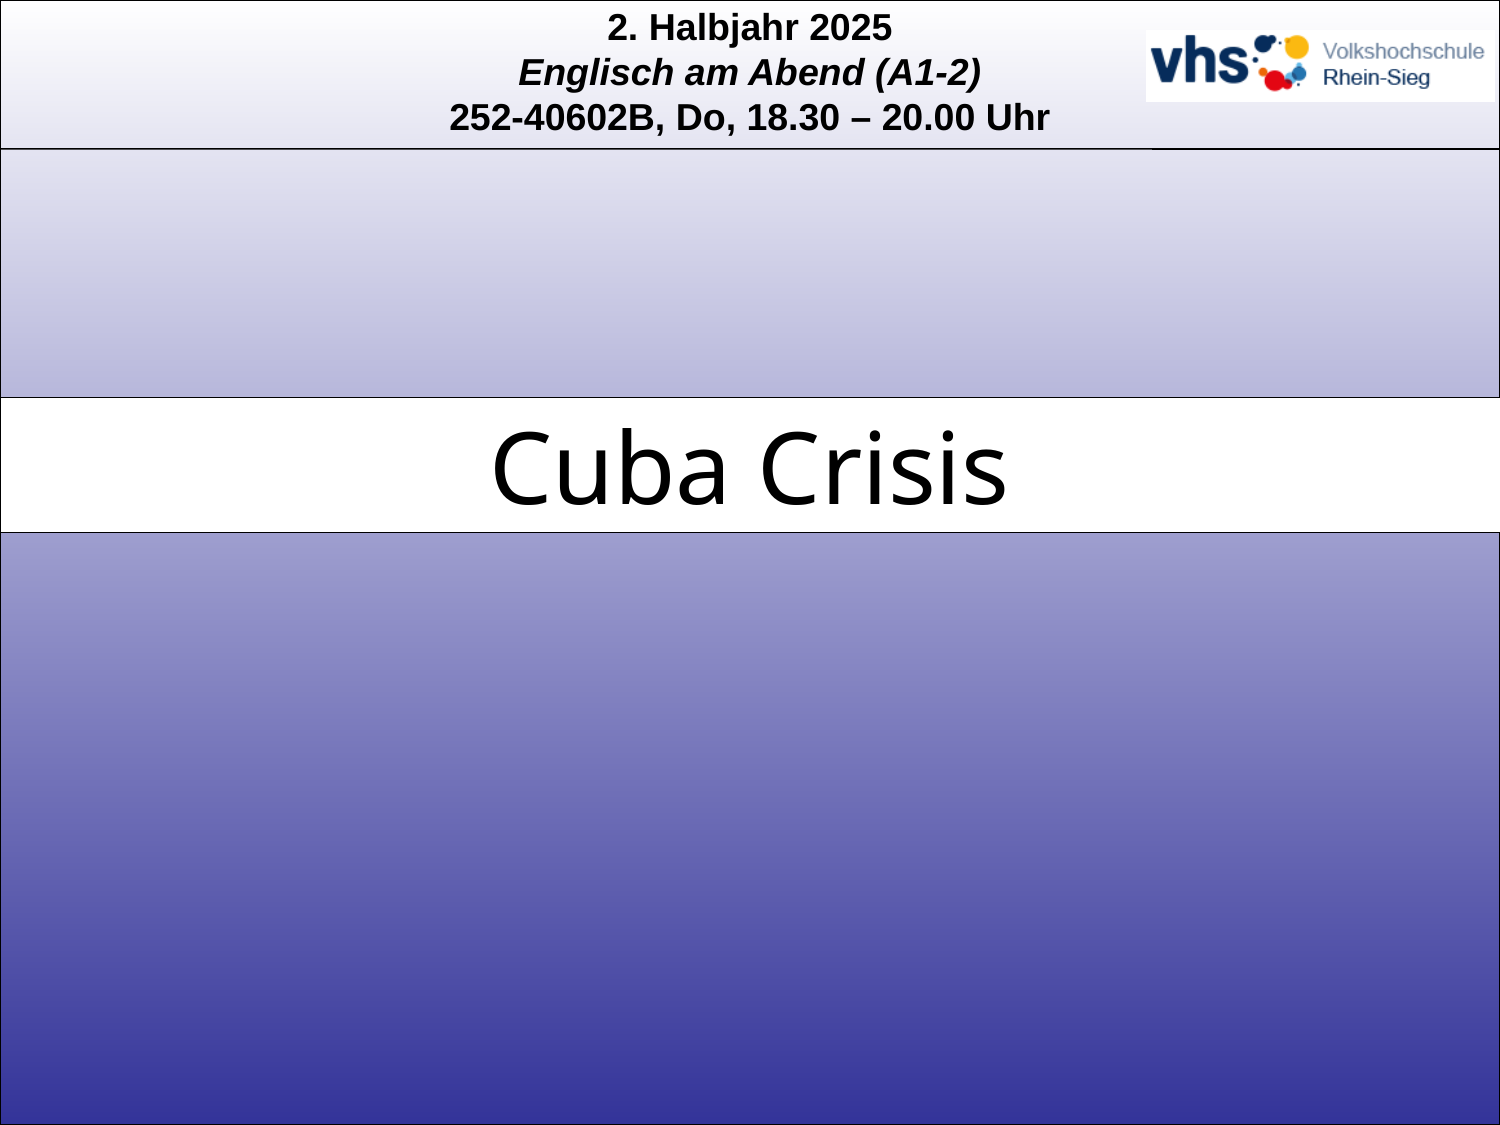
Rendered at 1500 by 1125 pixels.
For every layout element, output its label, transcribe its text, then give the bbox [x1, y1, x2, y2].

text_box Cuba Crisis [0, 397, 1500, 532]
picture [1146, 30, 1495, 102]
